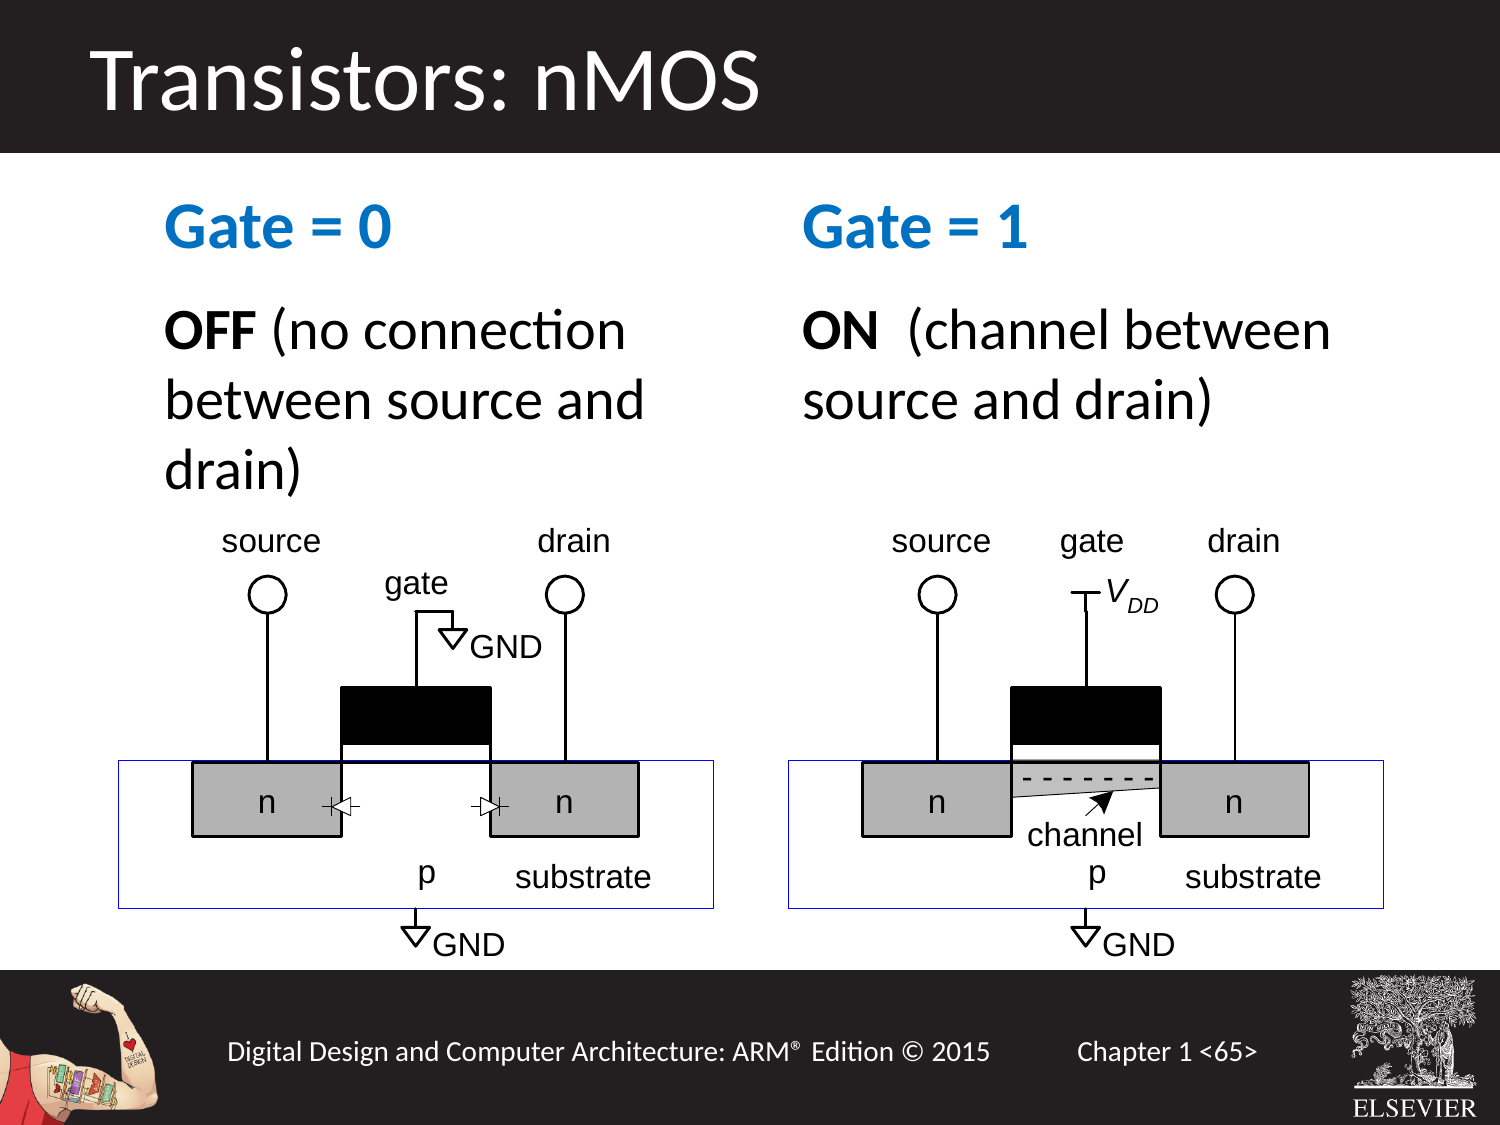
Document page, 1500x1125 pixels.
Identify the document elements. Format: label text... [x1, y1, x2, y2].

text_box Gate = 0 OFF (no connection between source and drain) [149, 174, 738, 509]
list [112, 513, 1388, 988]
text_box Gate = 1 ON (channel between source and drain) [787, 174, 1450, 439]
text_box [87, 174, 1413, 1025]
text_box Transistors: nMOS [75, 11, 1375, 136]
picture [0, 979, 163, 1125]
picture [1350, 974, 1477, 1117]
